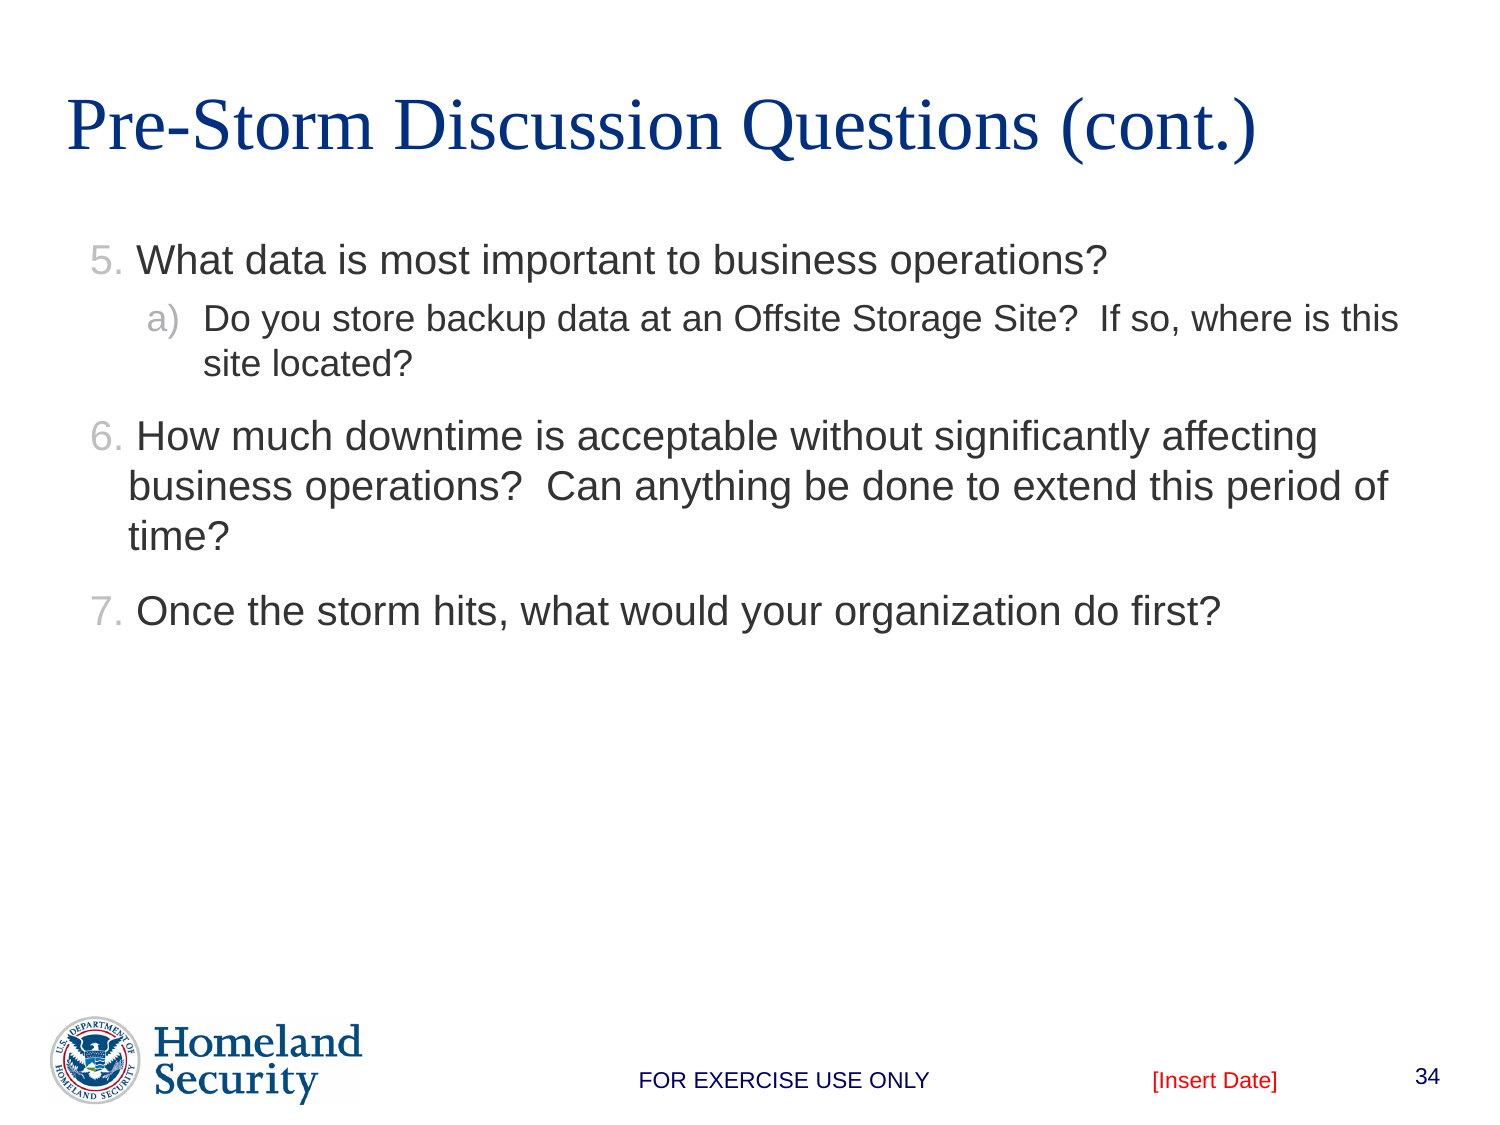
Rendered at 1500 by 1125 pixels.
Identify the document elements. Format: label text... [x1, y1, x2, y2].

list 5. What data is most important to business operations? Do you store backup data at an Offsite Storage Site? If so, where is this site located? 6. How much downtime is acceptable without significantly affecting business operations? Can anything be done to extend this period of time? 7. Once the storm hits, what would your organization do first? [75, 224, 1425, 968]
title Pre-Storm Discussion Questions (cont.) [51, 0, 1278, 173]
slide_number 34 [1399, 1053, 1476, 1097]
picture [50, 1016, 363, 1105]
